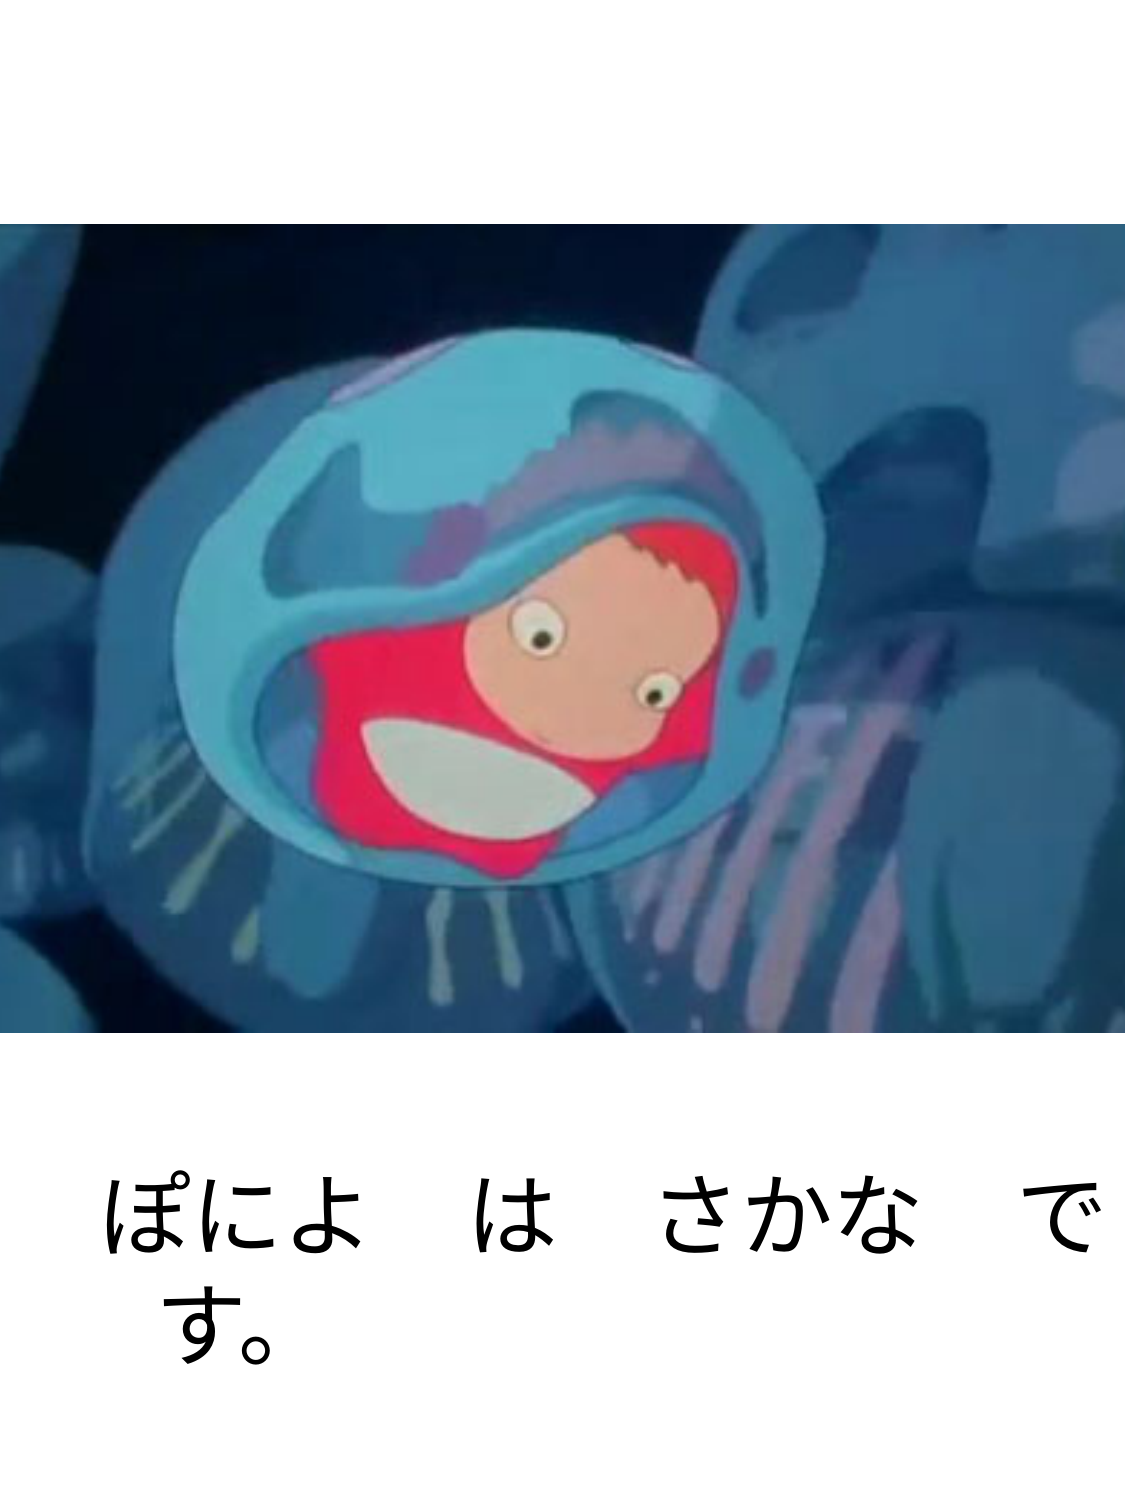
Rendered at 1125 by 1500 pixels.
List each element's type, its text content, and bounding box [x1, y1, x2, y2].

list ぽによ は さかな です。 [84, 1149, 1125, 1400]
picture [0, 224, 1125, 1034]
